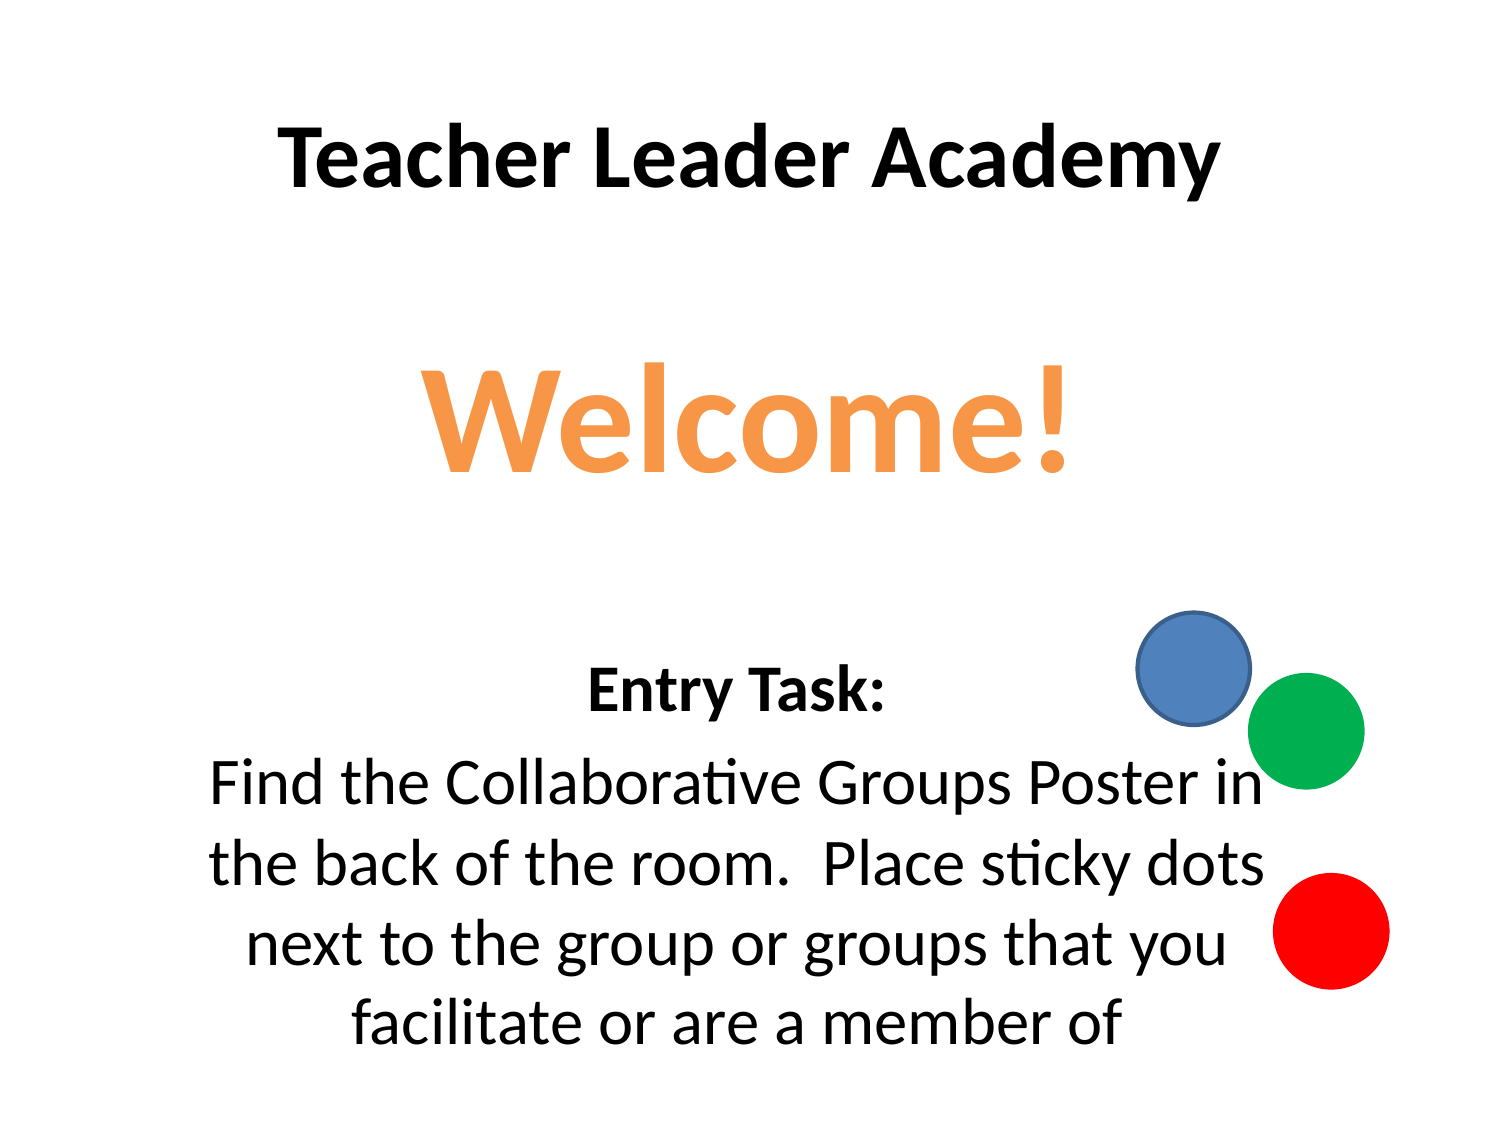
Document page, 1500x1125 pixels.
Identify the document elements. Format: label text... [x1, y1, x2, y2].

subtitle Entry Task: Find the Collaborative Groups Poster in the back of the room. Place sticky dots next to the group or groups that you facilitate or are a member of [174, 637, 1300, 963]
text_box [1272, 872, 1390, 990]
text_box [1135, 610, 1253, 728]
text_box [1247, 672, 1365, 790]
title Teacher Leader Academy Welcome! [112, 75, 1388, 525]
